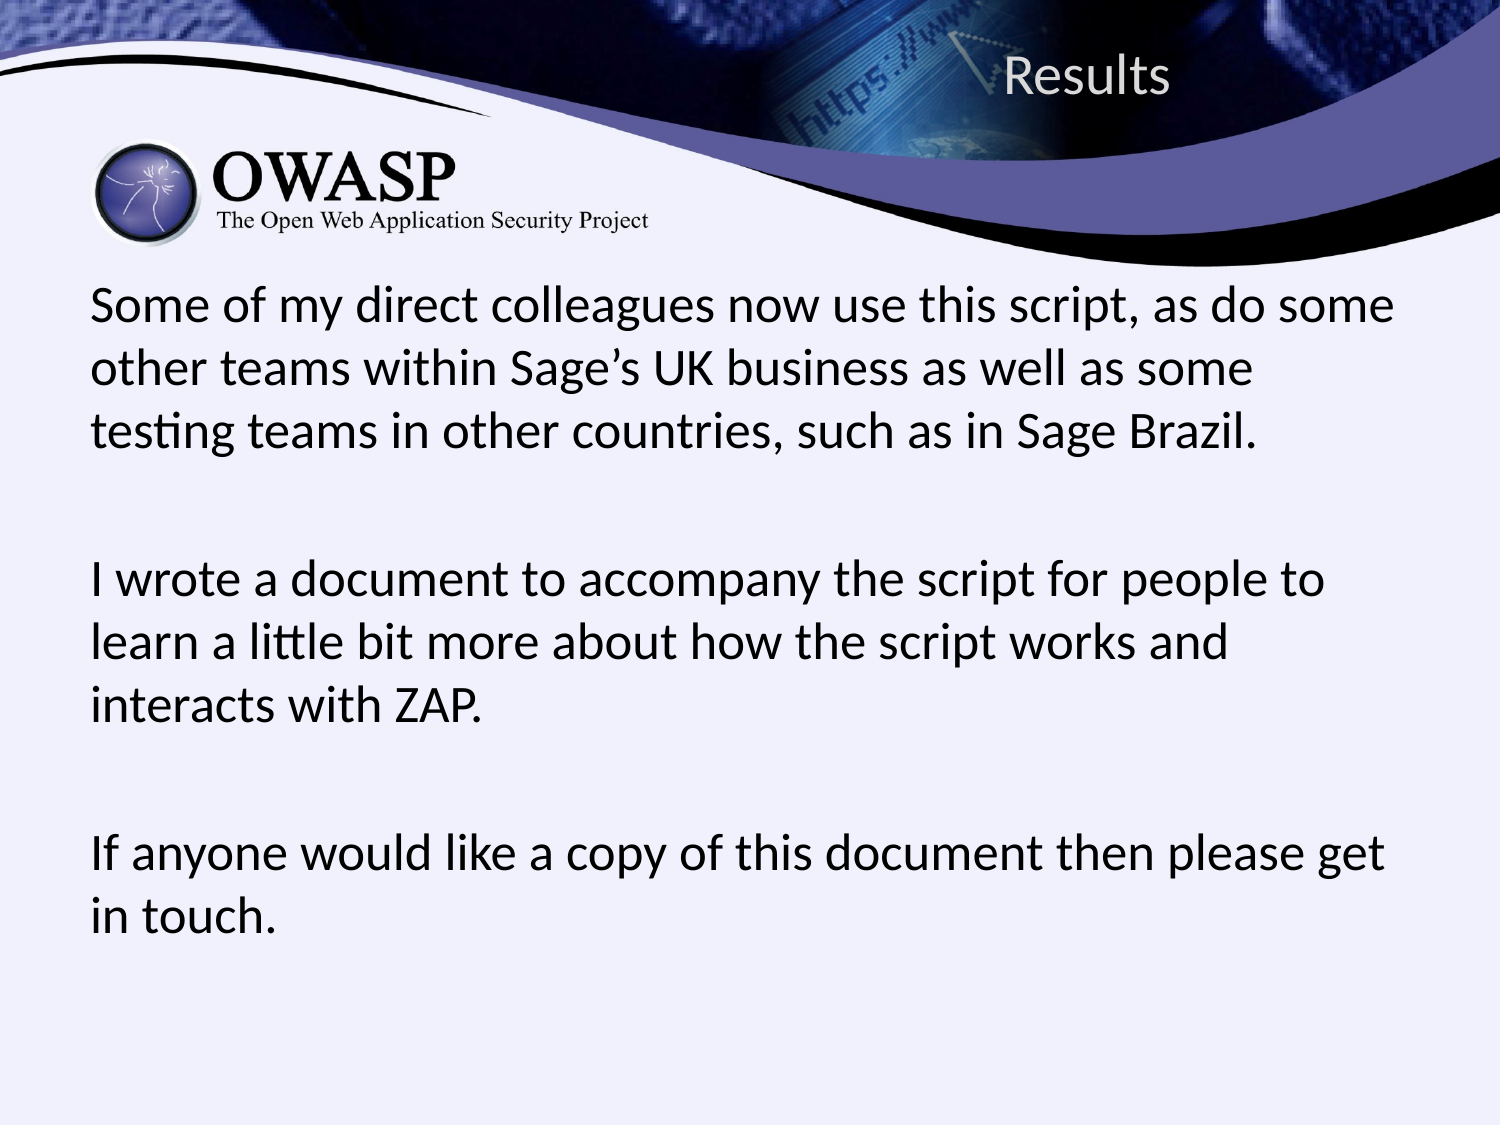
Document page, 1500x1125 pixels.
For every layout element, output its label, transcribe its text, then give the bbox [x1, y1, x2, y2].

title Results [699, 12, 1475, 130]
list Some of my direct colleagues now use this script, as do some other teams within Sage’s UK business as well as some testing teams in other countries, such as in Sage Brazil. I wrote a document to accompany the script for people to learn a little bit more about how the script works and interacts with ZAP. If anyone would like a copy of this document then please get in touch. [75, 262, 1425, 1005]
picture [0, 0, 1500, 1125]
